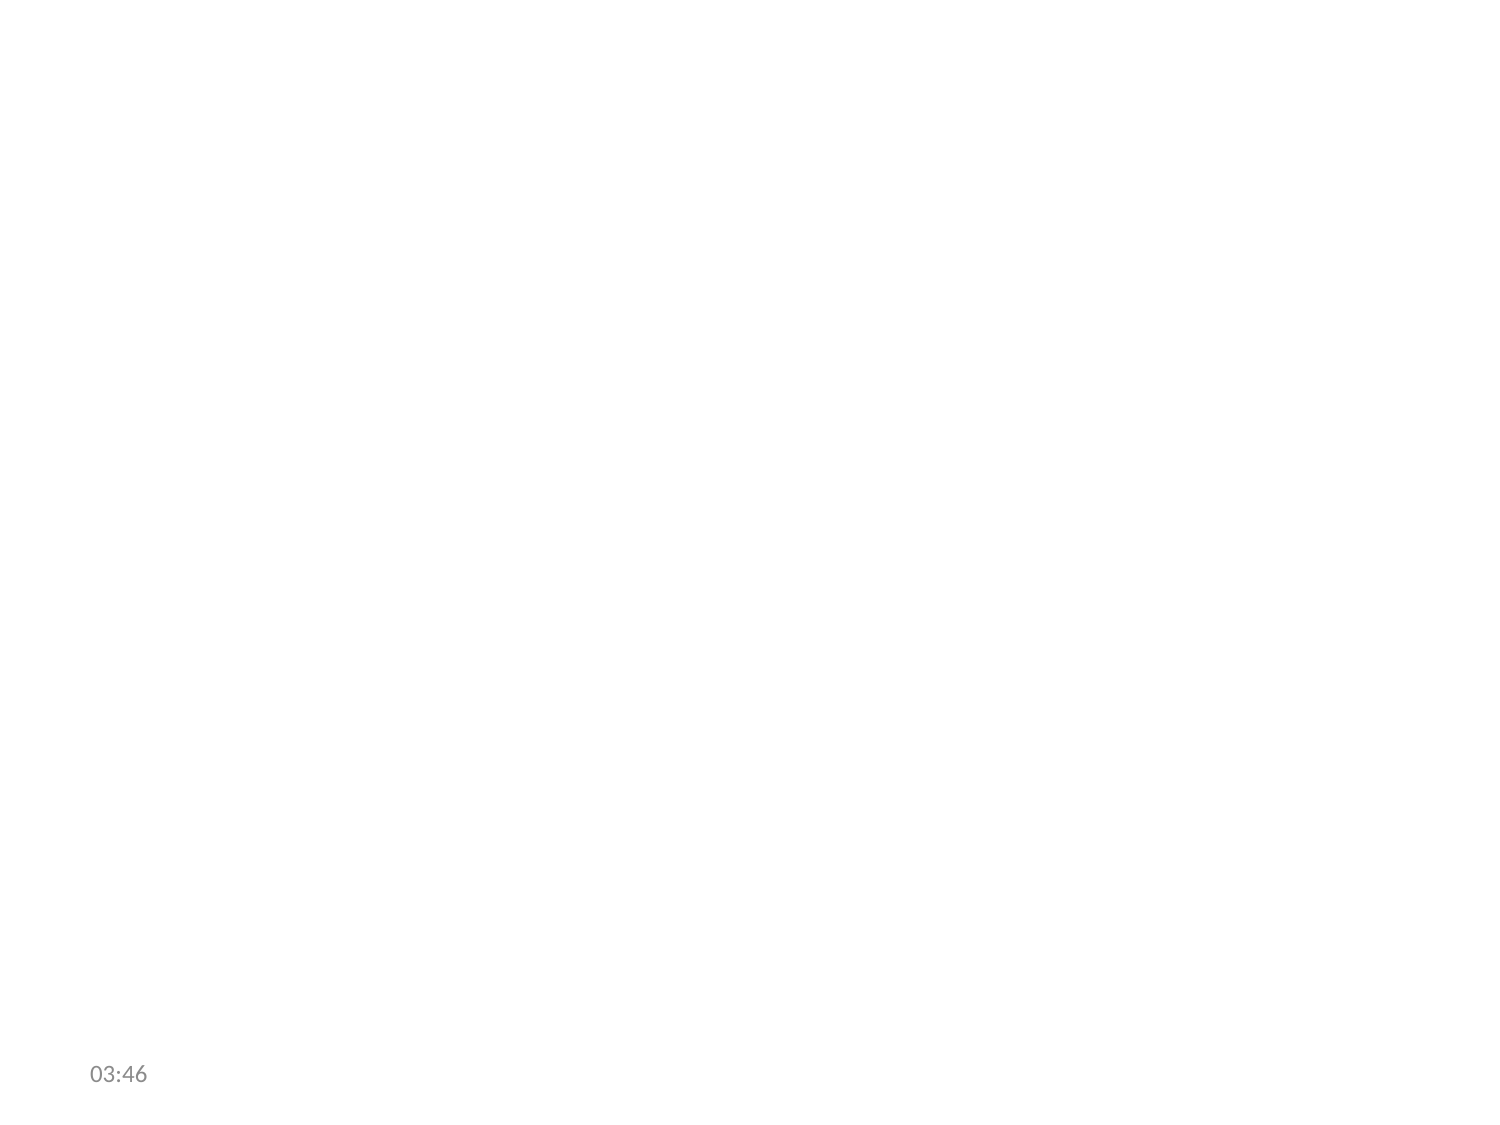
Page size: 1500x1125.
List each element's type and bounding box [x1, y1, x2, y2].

slide_number [75, 1042, 425, 1103]
